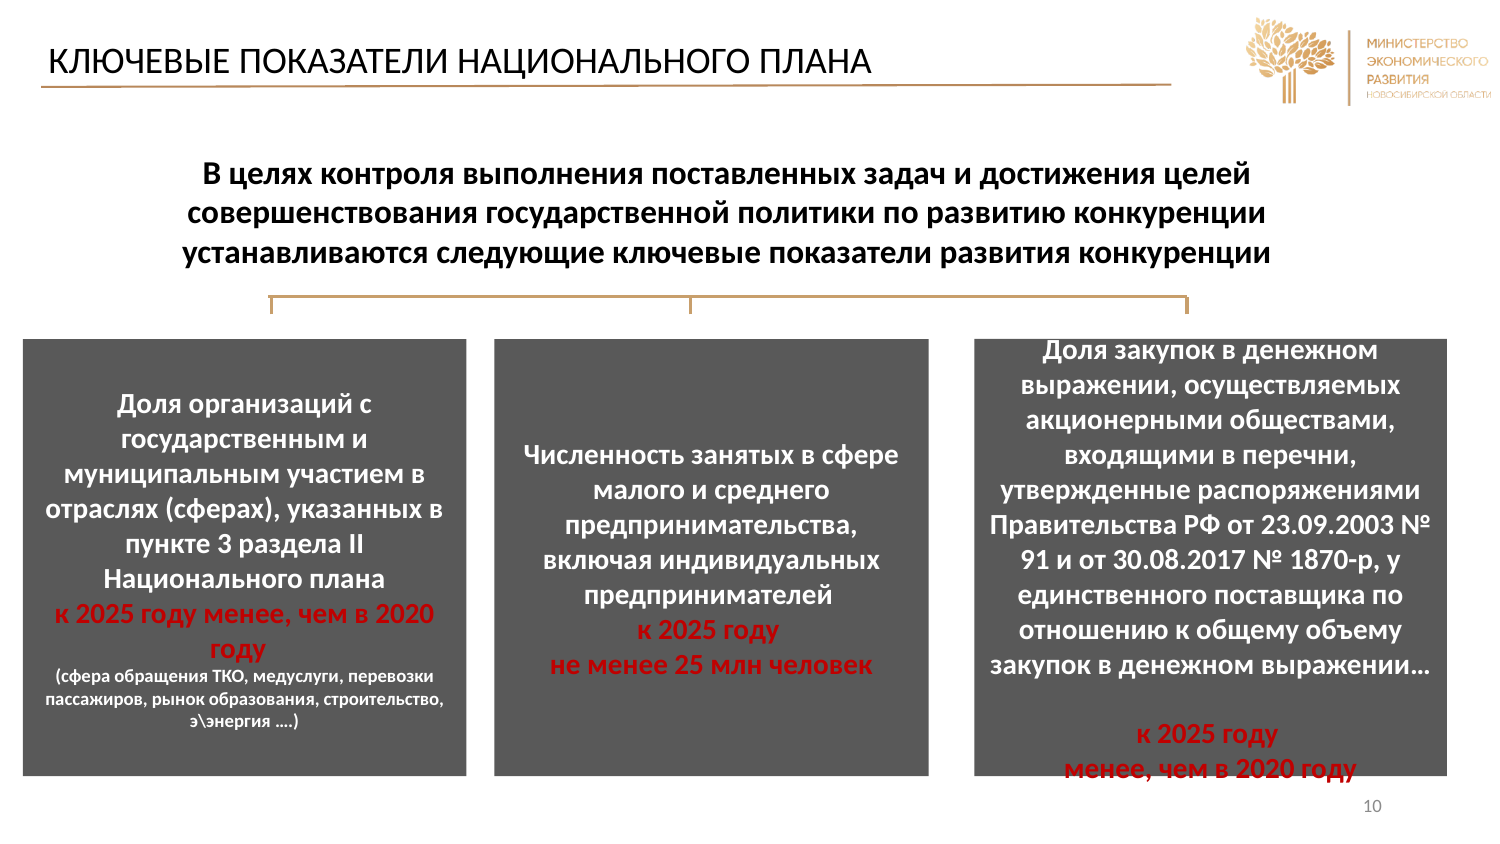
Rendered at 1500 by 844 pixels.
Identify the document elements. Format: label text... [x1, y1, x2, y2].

slide_number 10 [1059, 782, 1397, 827]
text_box Доля организаций с государственным и муниципальным участием в отраслях (сферах), указанных в пункте 3 раздела II Национального плана к 2025 году менее, чем в 2020 году (сфера обращения ТКО, медуслуги, перевозки пассажиров, рынок образования, строительство, э\энергия ….) [22, 338, 467, 777]
text_box В целях контроля выполнения поставленных задач и достижения целей совершенствования государственной политики по развитию конкуренции устанавливаются следующие ключевые показатели развития конкуренции [92, 143, 1363, 278]
text_box Численность занятых в сфере малого и среднего предпринимательства, включая индивидуальных предпринимателей к 2025 году не менее 25 млн человек [493, 338, 930, 777]
picture [1246, 17, 1491, 106]
text_box Доля закупок в денежном выражении, осуществляемых акционерными обществами, входящими в перечни, утвержденные распоряжениями Правительства РФ от 23.09.2003 № 91 и от 30.08.2017 № 1870-р, у единственного поставщика по отношению к общему объему закупок в денежном выражении… к 2025 году менее, чем в 2020 году [973, 338, 1448, 777]
title КЛЮЧЕВЫЕ ПОКАЗАТЕЛИ НАЦИОНАЛЬНОГО ПЛАНА [0, 28, 958, 136]
